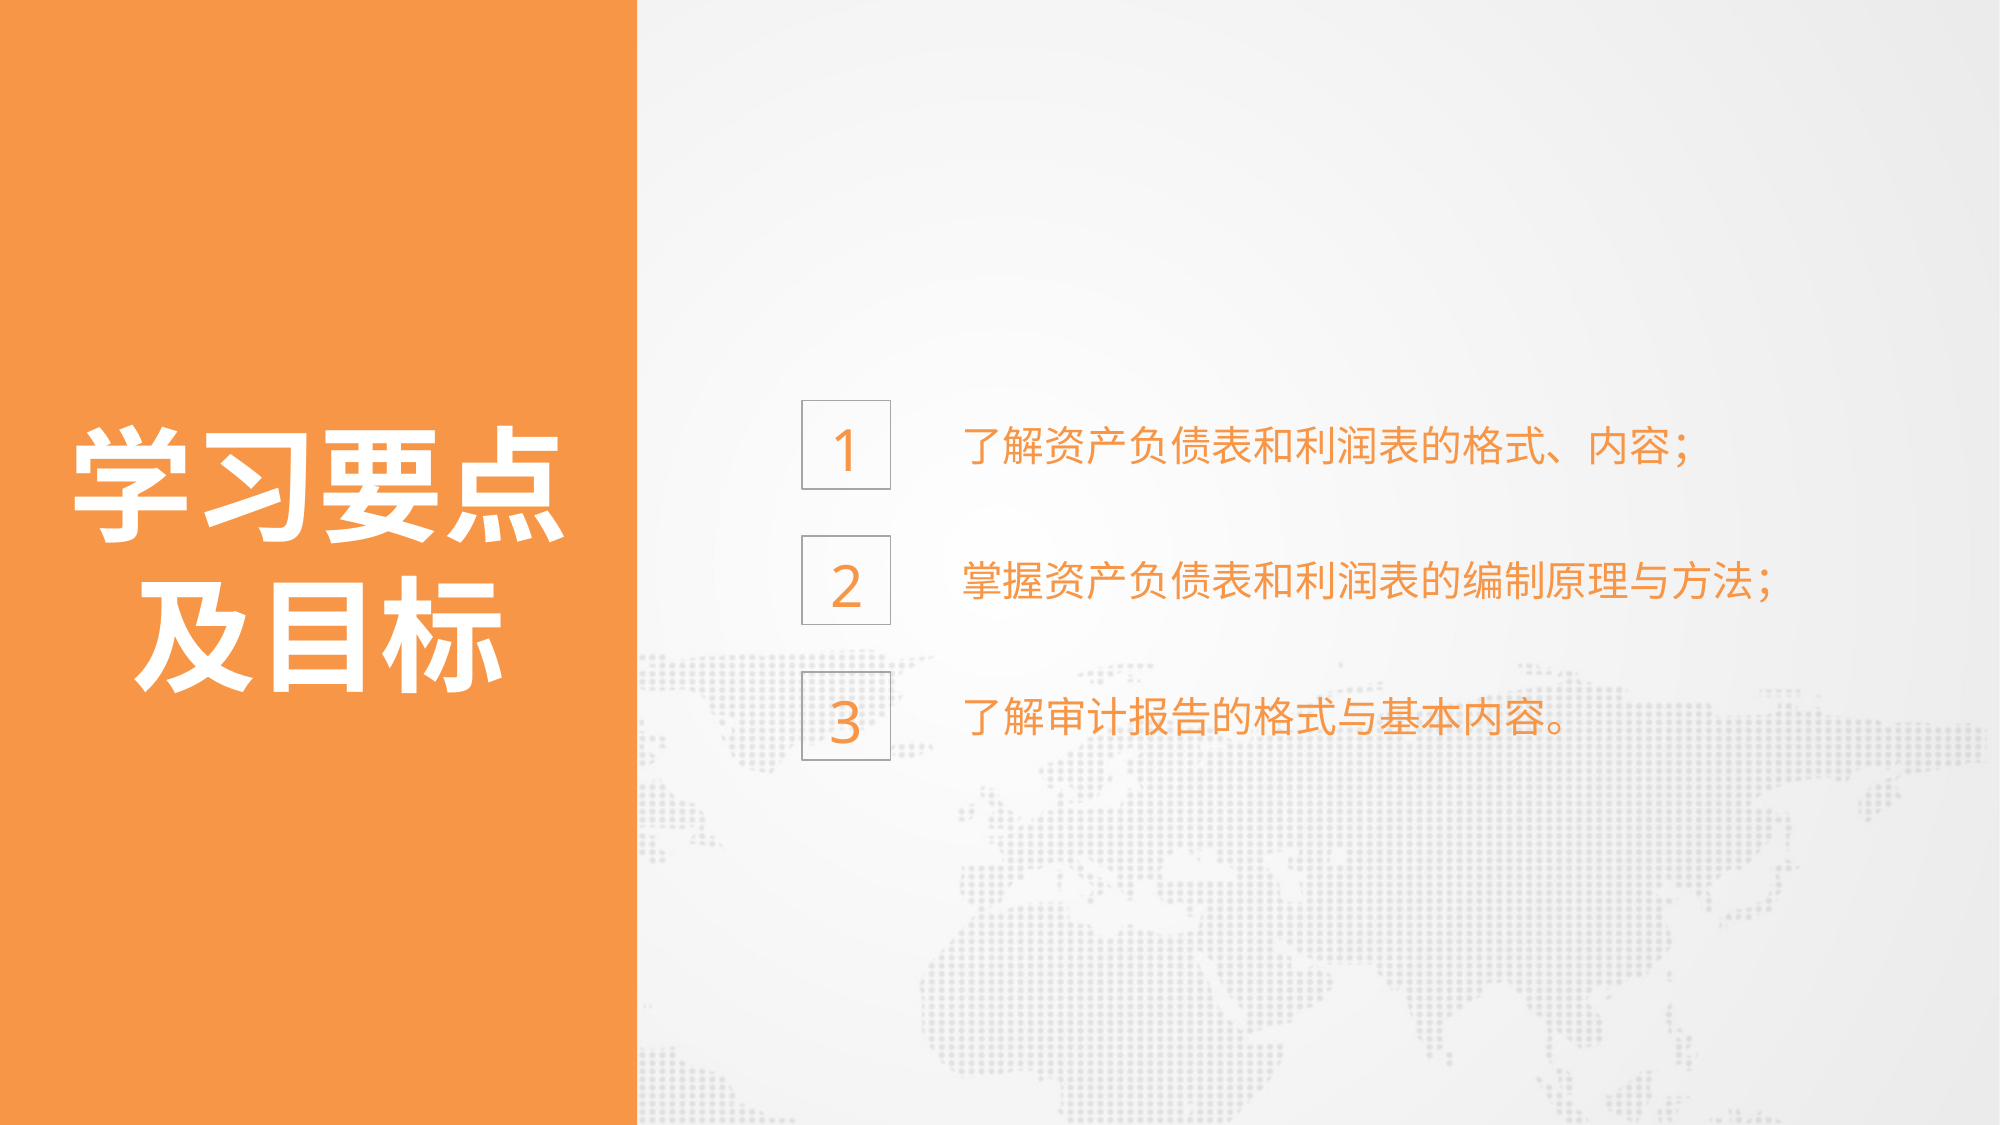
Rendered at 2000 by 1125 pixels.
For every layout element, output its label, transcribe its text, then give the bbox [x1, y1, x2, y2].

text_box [801, 535, 1811, 628]
text_box [0, 0, 639, 1125]
text_box 学习要点 及目标 [0, 400, 638, 716]
picture [639, 0, 2000, 1125]
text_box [801, 400, 1728, 492]
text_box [801, 671, 1603, 764]
